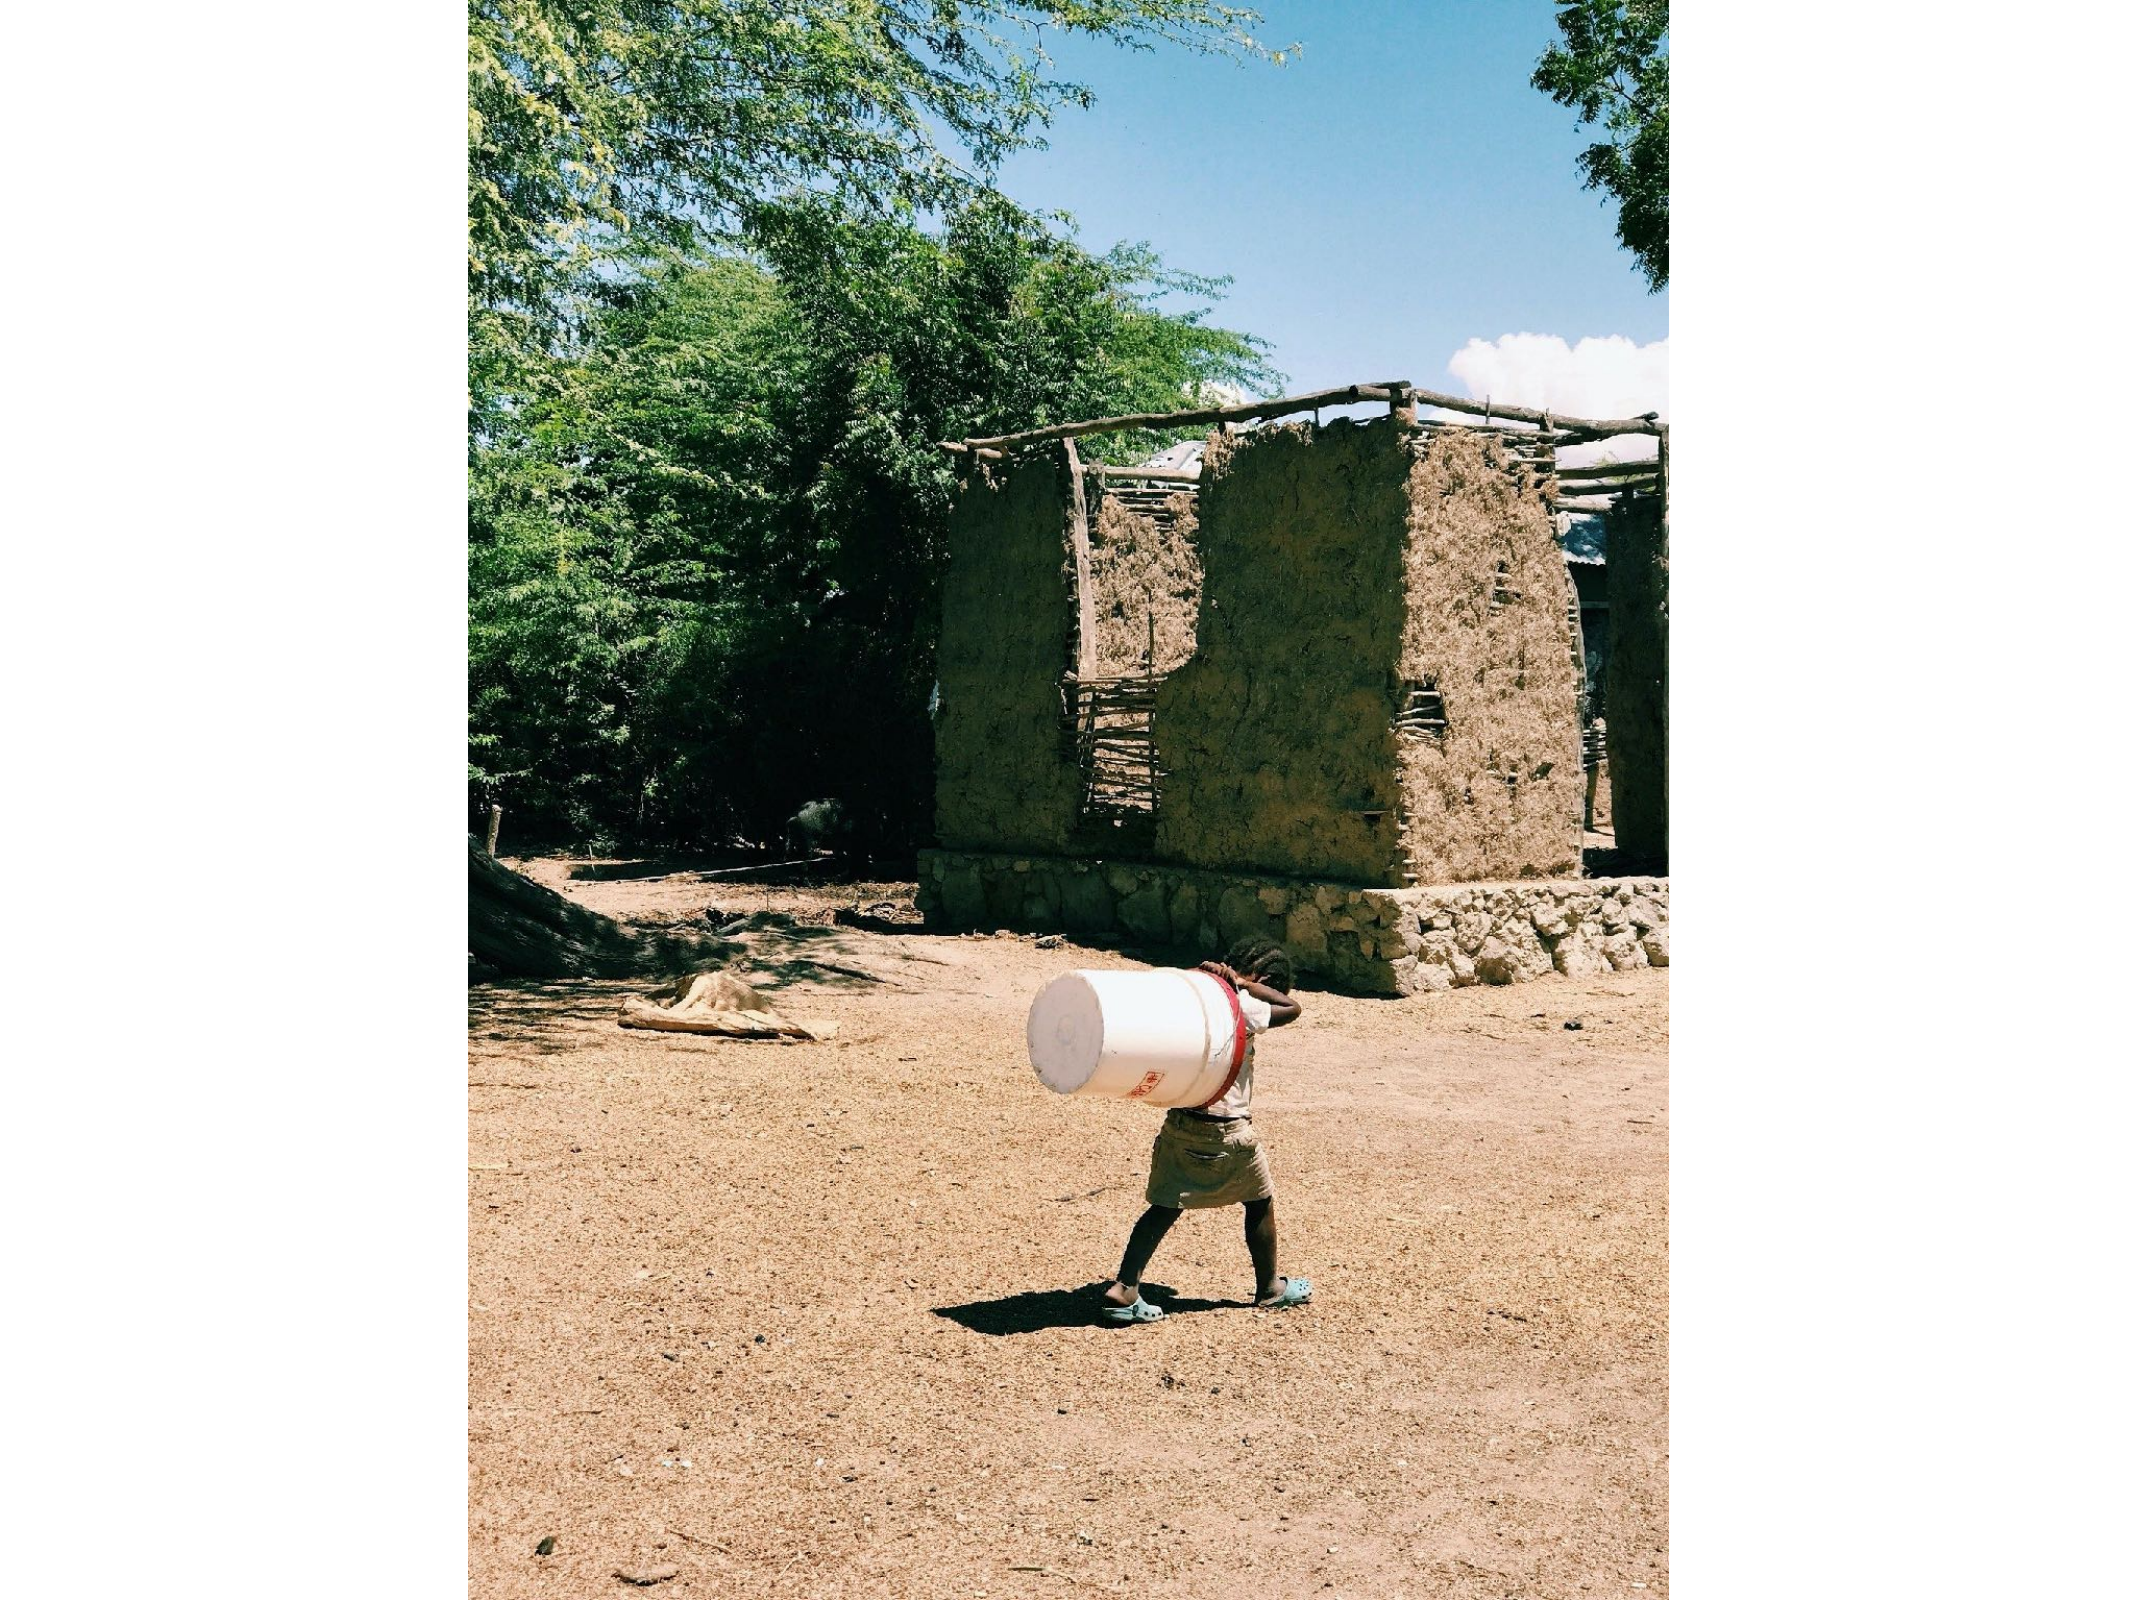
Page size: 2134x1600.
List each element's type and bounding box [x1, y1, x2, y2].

picture [468, 0, 1669, 1600]
